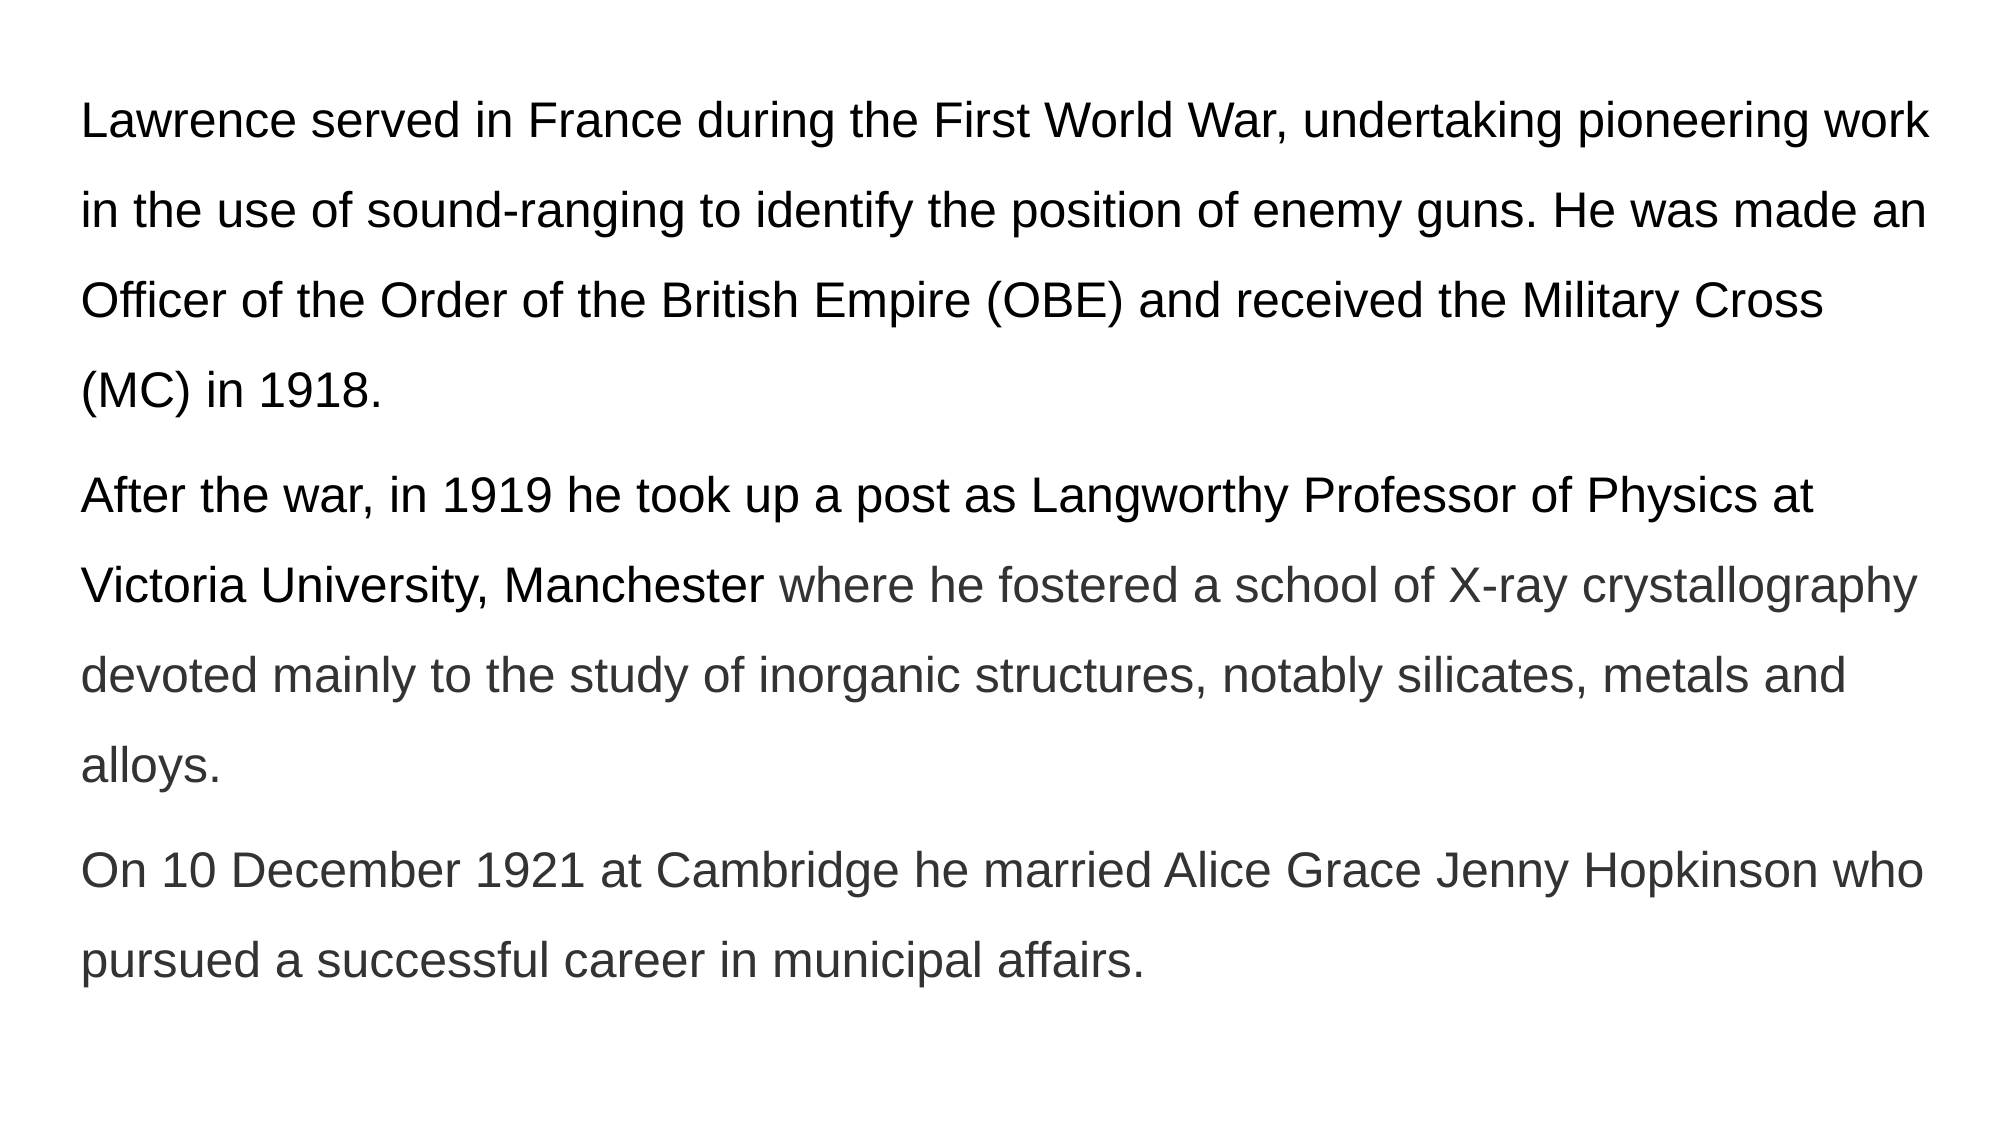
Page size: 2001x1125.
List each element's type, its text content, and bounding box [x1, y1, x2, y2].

text_box Lawrence served in France during the First World War, undertaking pioneering work in the use of sound-ranging to identify the position of enemy guns. He was made an Officer of the Order of the British Empire (OBE) and received the Military Cross (MC) in 1918. After the war, in 1919 he took up a post as Langworthy Professor of Physics at Victoria University, Manchester where he fostered a school of X-ray crystallography devoted mainly to the study of inorganic structures, notably silicates, metals and alloys. On 10 December 1921 at Cambridge he married Alice Grace Jenny Hopkinson who pursued a successful career in municipal affairs. [65, 49, 1950, 1125]
